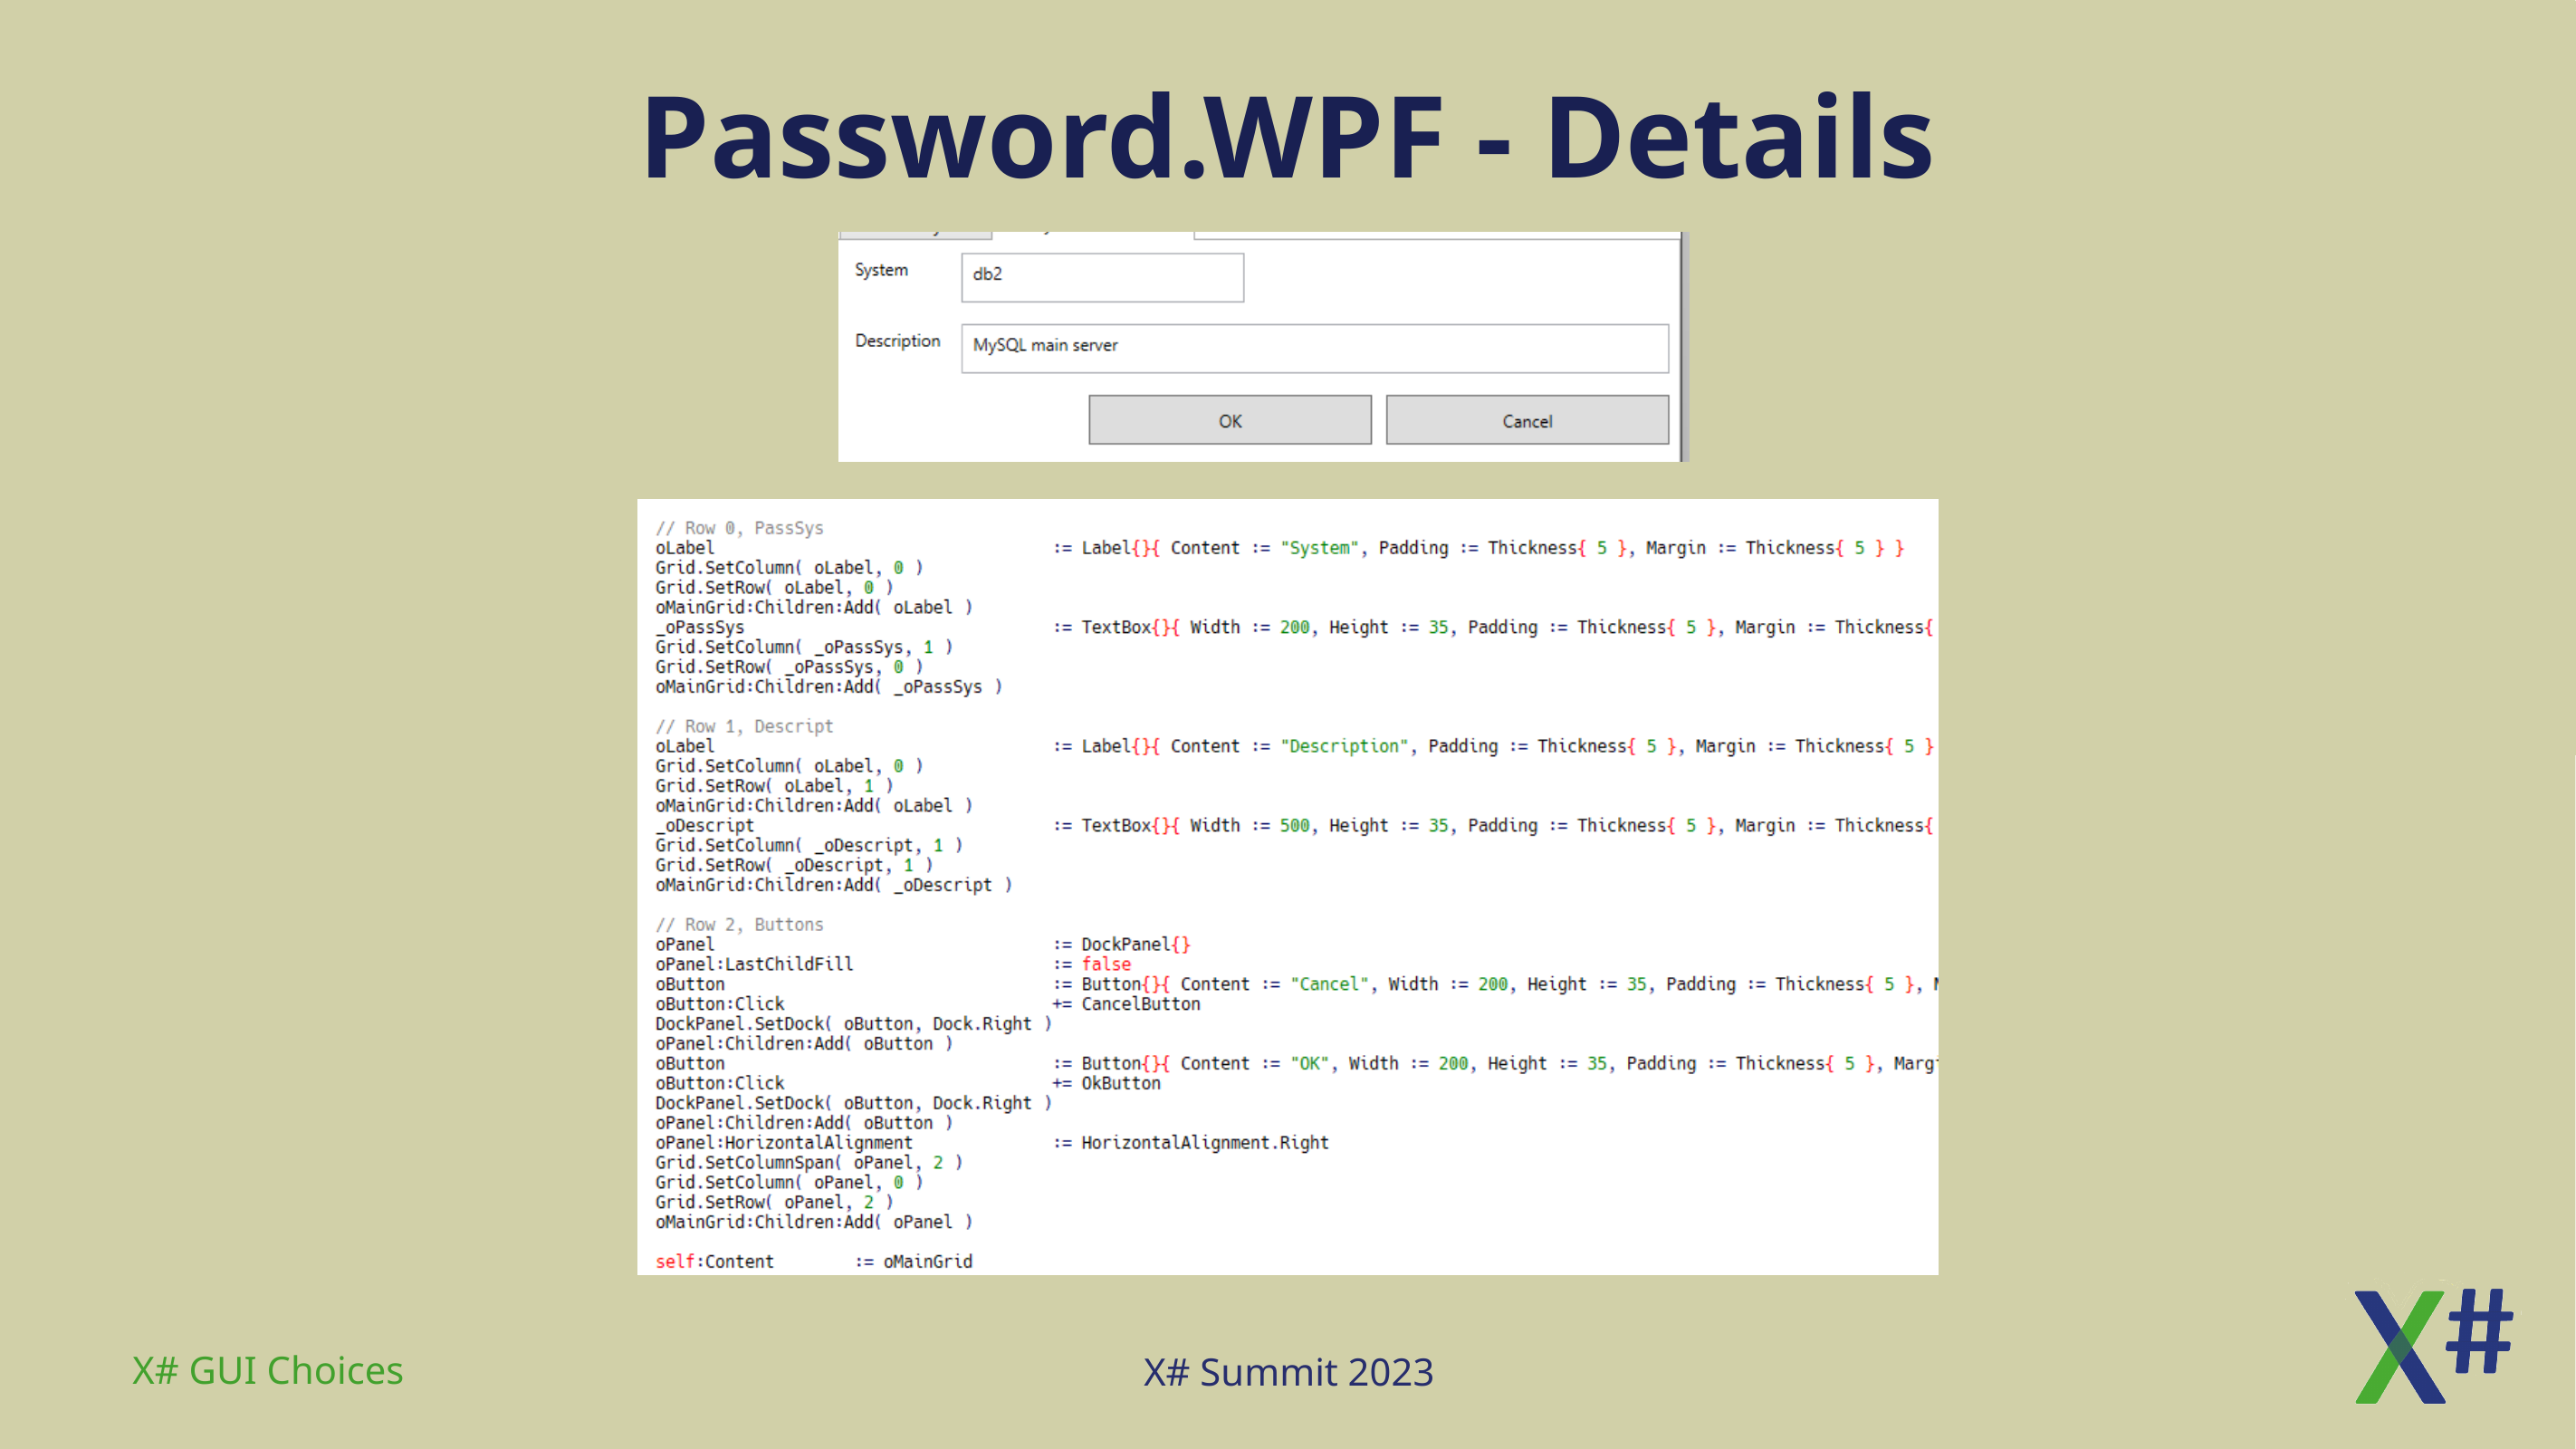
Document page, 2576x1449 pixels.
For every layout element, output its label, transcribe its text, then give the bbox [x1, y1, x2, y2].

picture [2335, 1267, 2536, 1425]
picture [838, 232, 1690, 462]
title Password.WPF - Details [129, 58, 2447, 211]
picture [637, 499, 1939, 1276]
